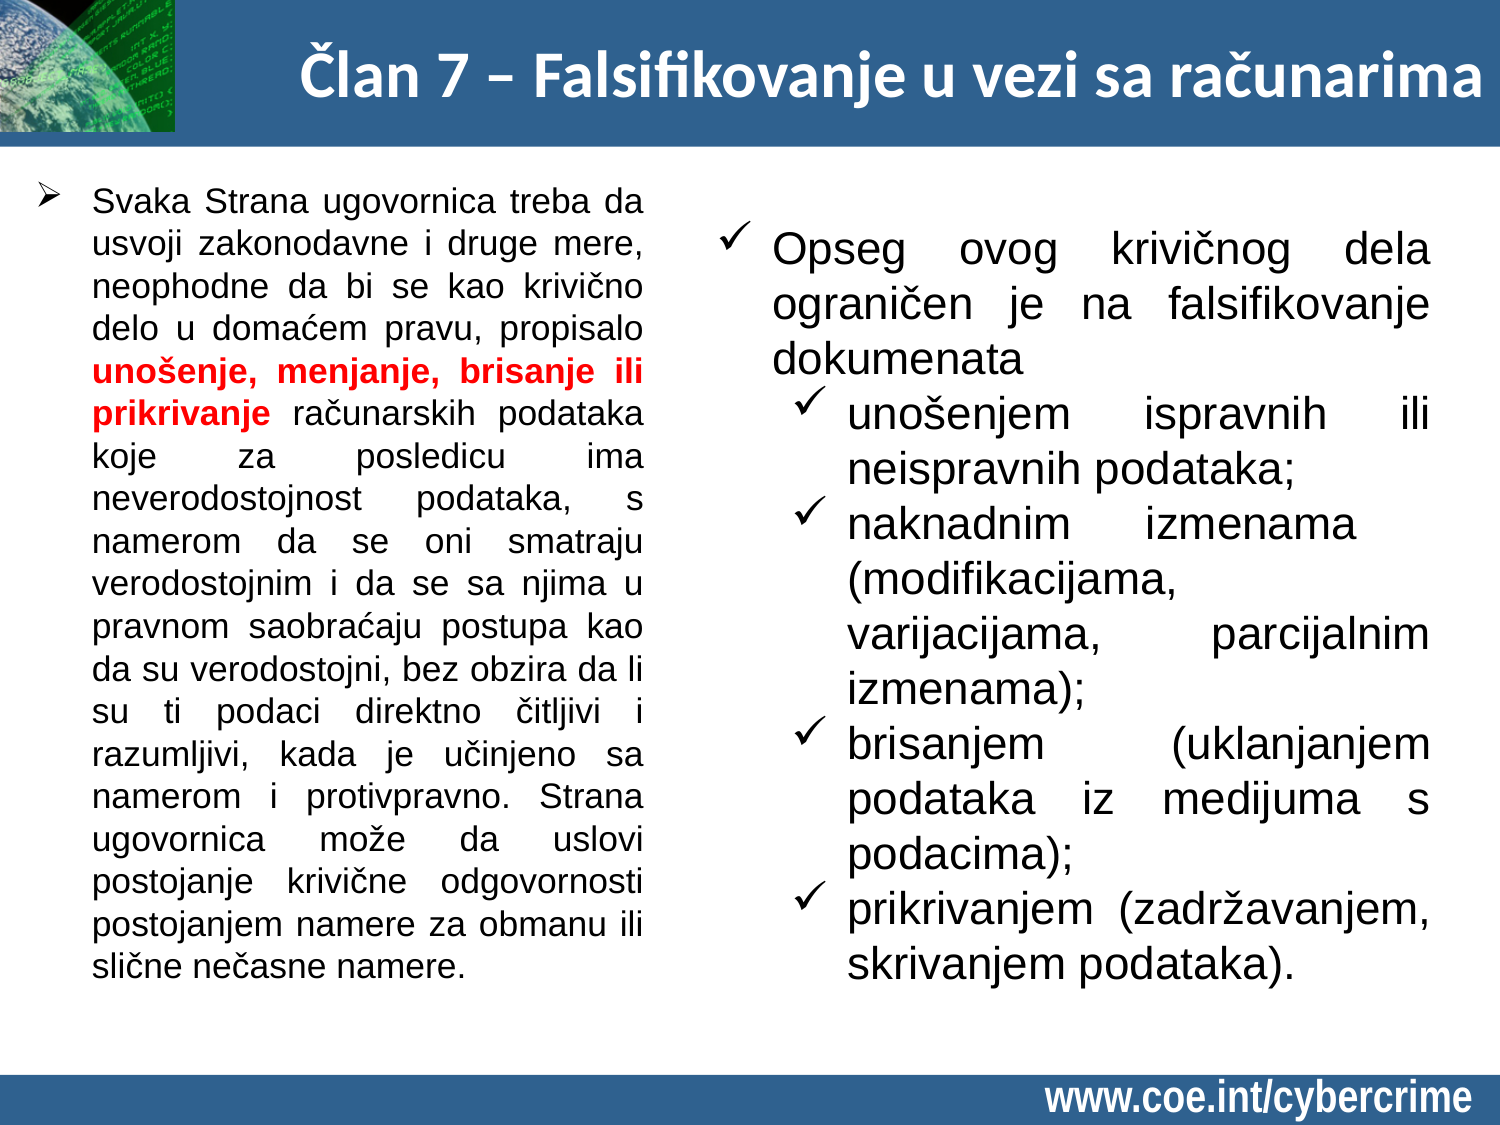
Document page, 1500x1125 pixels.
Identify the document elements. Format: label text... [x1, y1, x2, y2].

text_box www.coe.int/cybercrime [1030, 1059, 1500, 1125]
text_box Član 7 – Falsifikovanje u vezi sa računarima [0, 0, 1500, 149]
text_box Svaka Strana ugovornica treba da usvoji zakonodavne i druge mere, neophodne da bi se kao krivično delo u domaćem pravu, propisalo unošenje, menjanje, brisanje ili prikrivanje računarskih podataka koje za posledicu ima neverodostojnost podataka, s namerom da se oni smatraju verodostojnim i da se sa njima u pravnom saobraćaju postupa kao da su verodostojni, bez obzira da li su ti podaci direktno čitljivi i razumljivi, kada je učinjeno sa namerom i protivpravno. Strana ugovornica može da uslovi postojanje krivične odgovornosti postojanjem namere za obmanu ili slične nečasne namere. [20, 170, 659, 994]
text_box Opseg ovog krivičnog dela ograničen je na falsifikovanje dokumenata unošenjem ispravnih ili neispravnih podataka; naknadnim izmenama (modifikacijama, varijacijama, parcijalnim izmenama); brisanjem (uklanjanjem podataka iz medijuma s podacima); prikrivanjem (zadržavanjem, skrivanjem podataka). [701, 211, 1447, 996]
text_box [0, 1073, 1030, 1125]
picture [0, 0, 175, 132]
